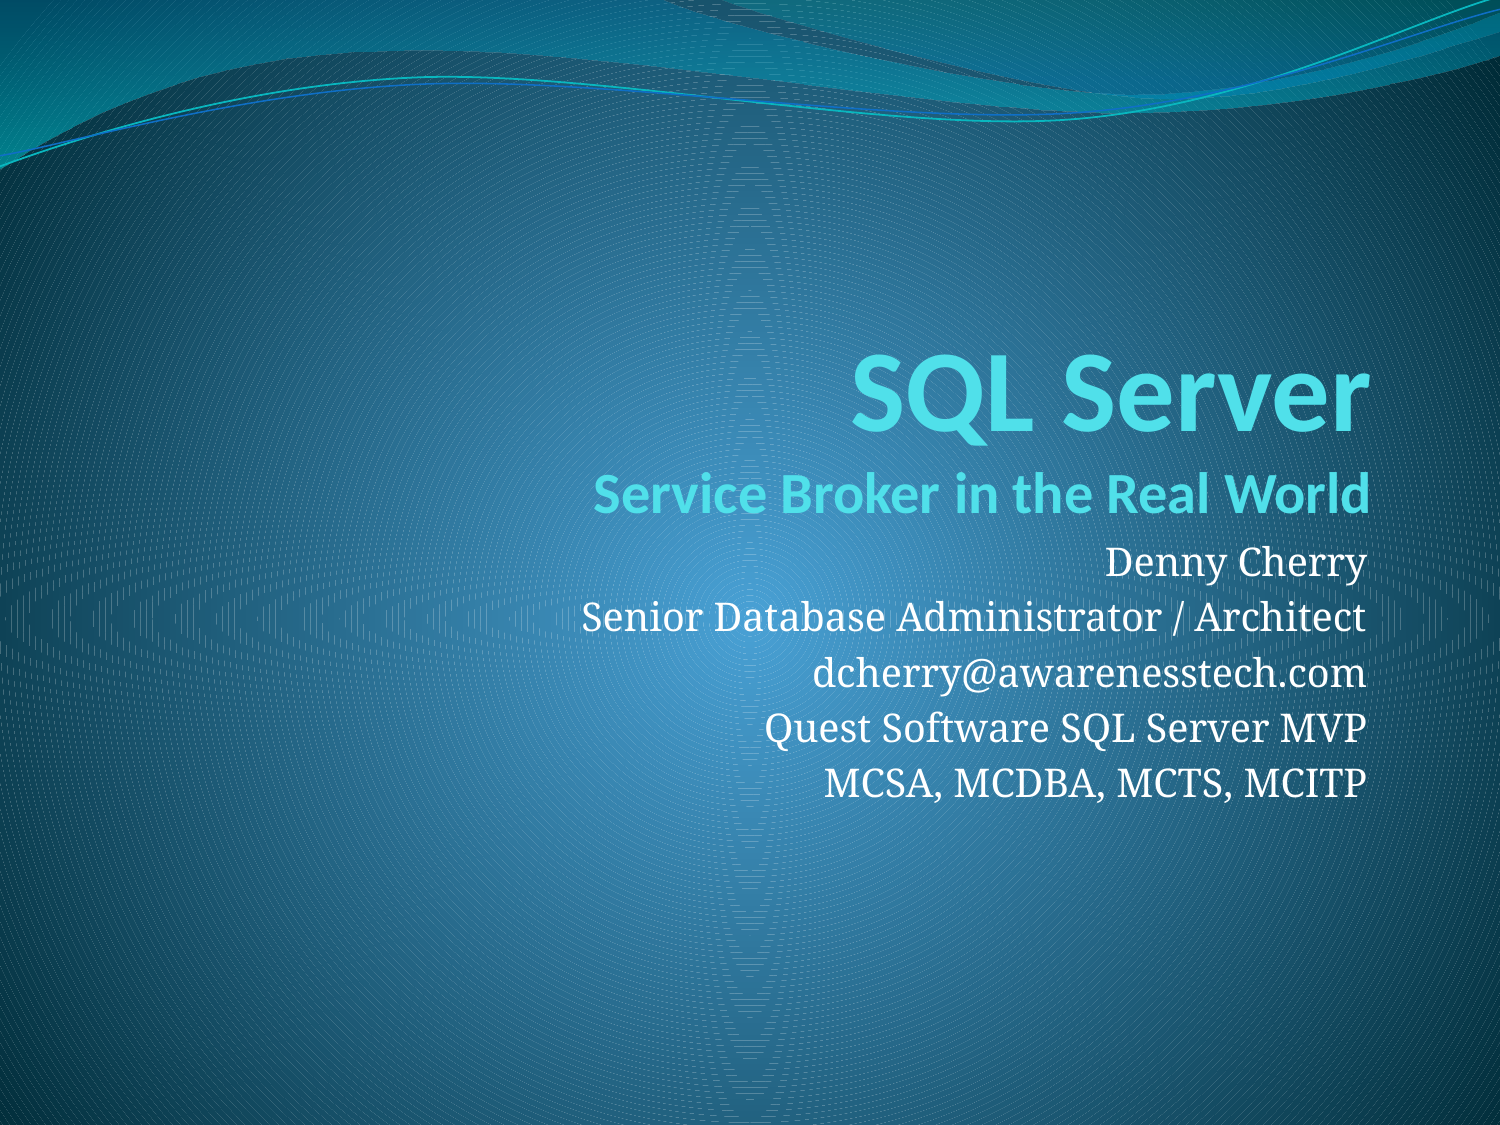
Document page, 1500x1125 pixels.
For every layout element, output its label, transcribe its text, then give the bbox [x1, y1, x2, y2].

subtitle Denny Cherry Senior Database Administrator / Architect dcherry@awarenesstech.com Quest Software SQL Server MVP MCSA, MCDBA, MCTS, MCITP [87, 529, 1376, 818]
title SQL Server Service Broker in the Real World [87, 224, 1376, 525]
